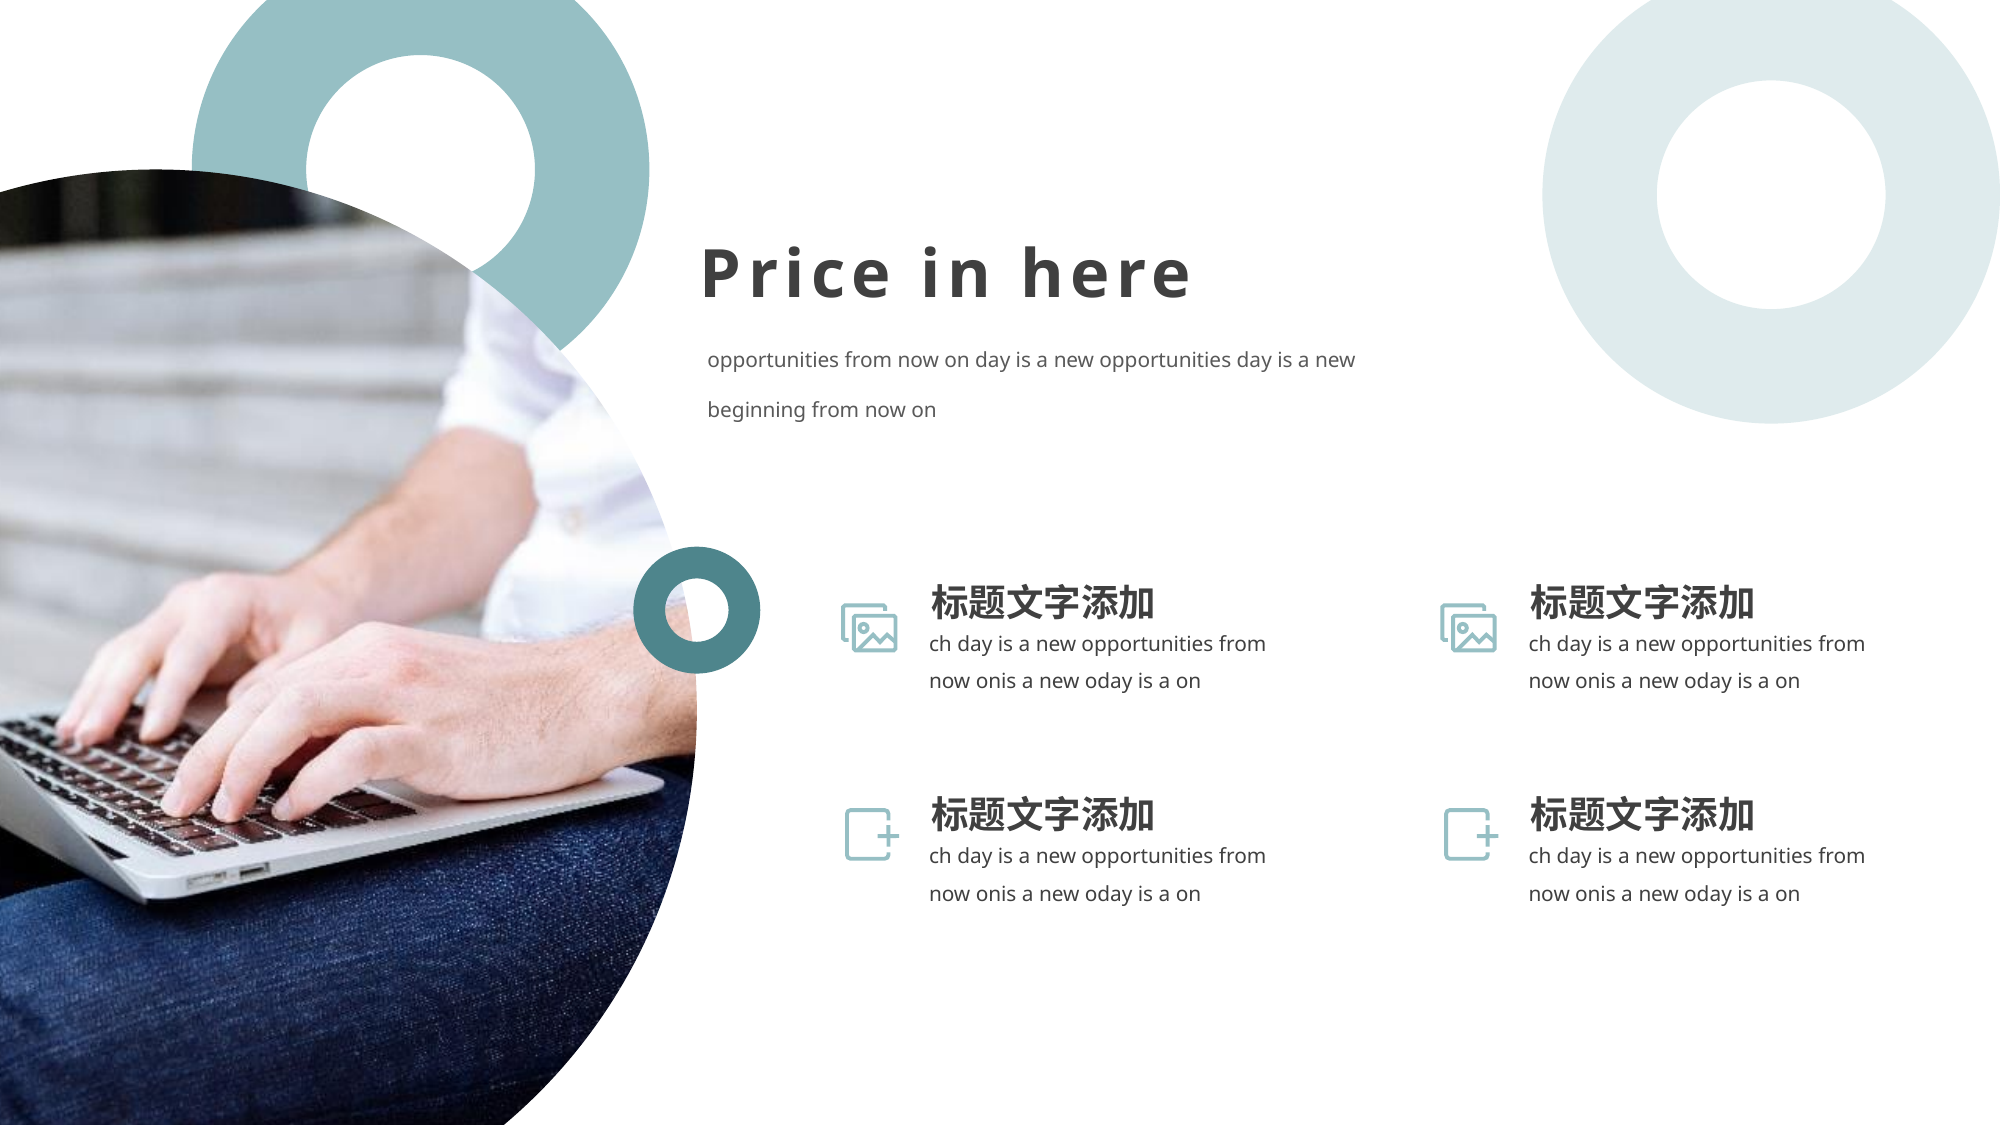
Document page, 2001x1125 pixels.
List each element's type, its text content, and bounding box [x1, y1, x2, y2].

text_box [190, 0, 651, 351]
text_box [846, 810, 900, 859]
text_box 标题文字添加 [916, 774, 1253, 844]
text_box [843, 605, 896, 651]
text_box 标题文字添加 [1515, 774, 1853, 844]
text_box [1541, 0, 2000, 425]
text_box ch day is a new opportunities from now onis a new oday is a on [1517, 612, 1903, 699]
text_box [1442, 605, 1495, 651]
text_box ch day is a new opportunities from now onis a new oday is a on [1517, 825, 1903, 911]
text_box Price in here [680, 204, 1212, 321]
text_box opportunities from now on day is a new opportunities day is a new beginning from now on [696, 316, 1372, 427]
text_box 标题文字添加 [1515, 562, 1853, 632]
text_box ch day is a new opportunities from now onis a new oday is a on [918, 825, 1304, 911]
text_box [0, 168, 698, 1125]
text_box ch day is a new opportunities from now onis a new oday is a on [918, 612, 1304, 699]
text_box [632, 545, 762, 675]
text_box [1446, 810, 1499, 859]
text_box 标题文字添加 [916, 562, 1253, 632]
